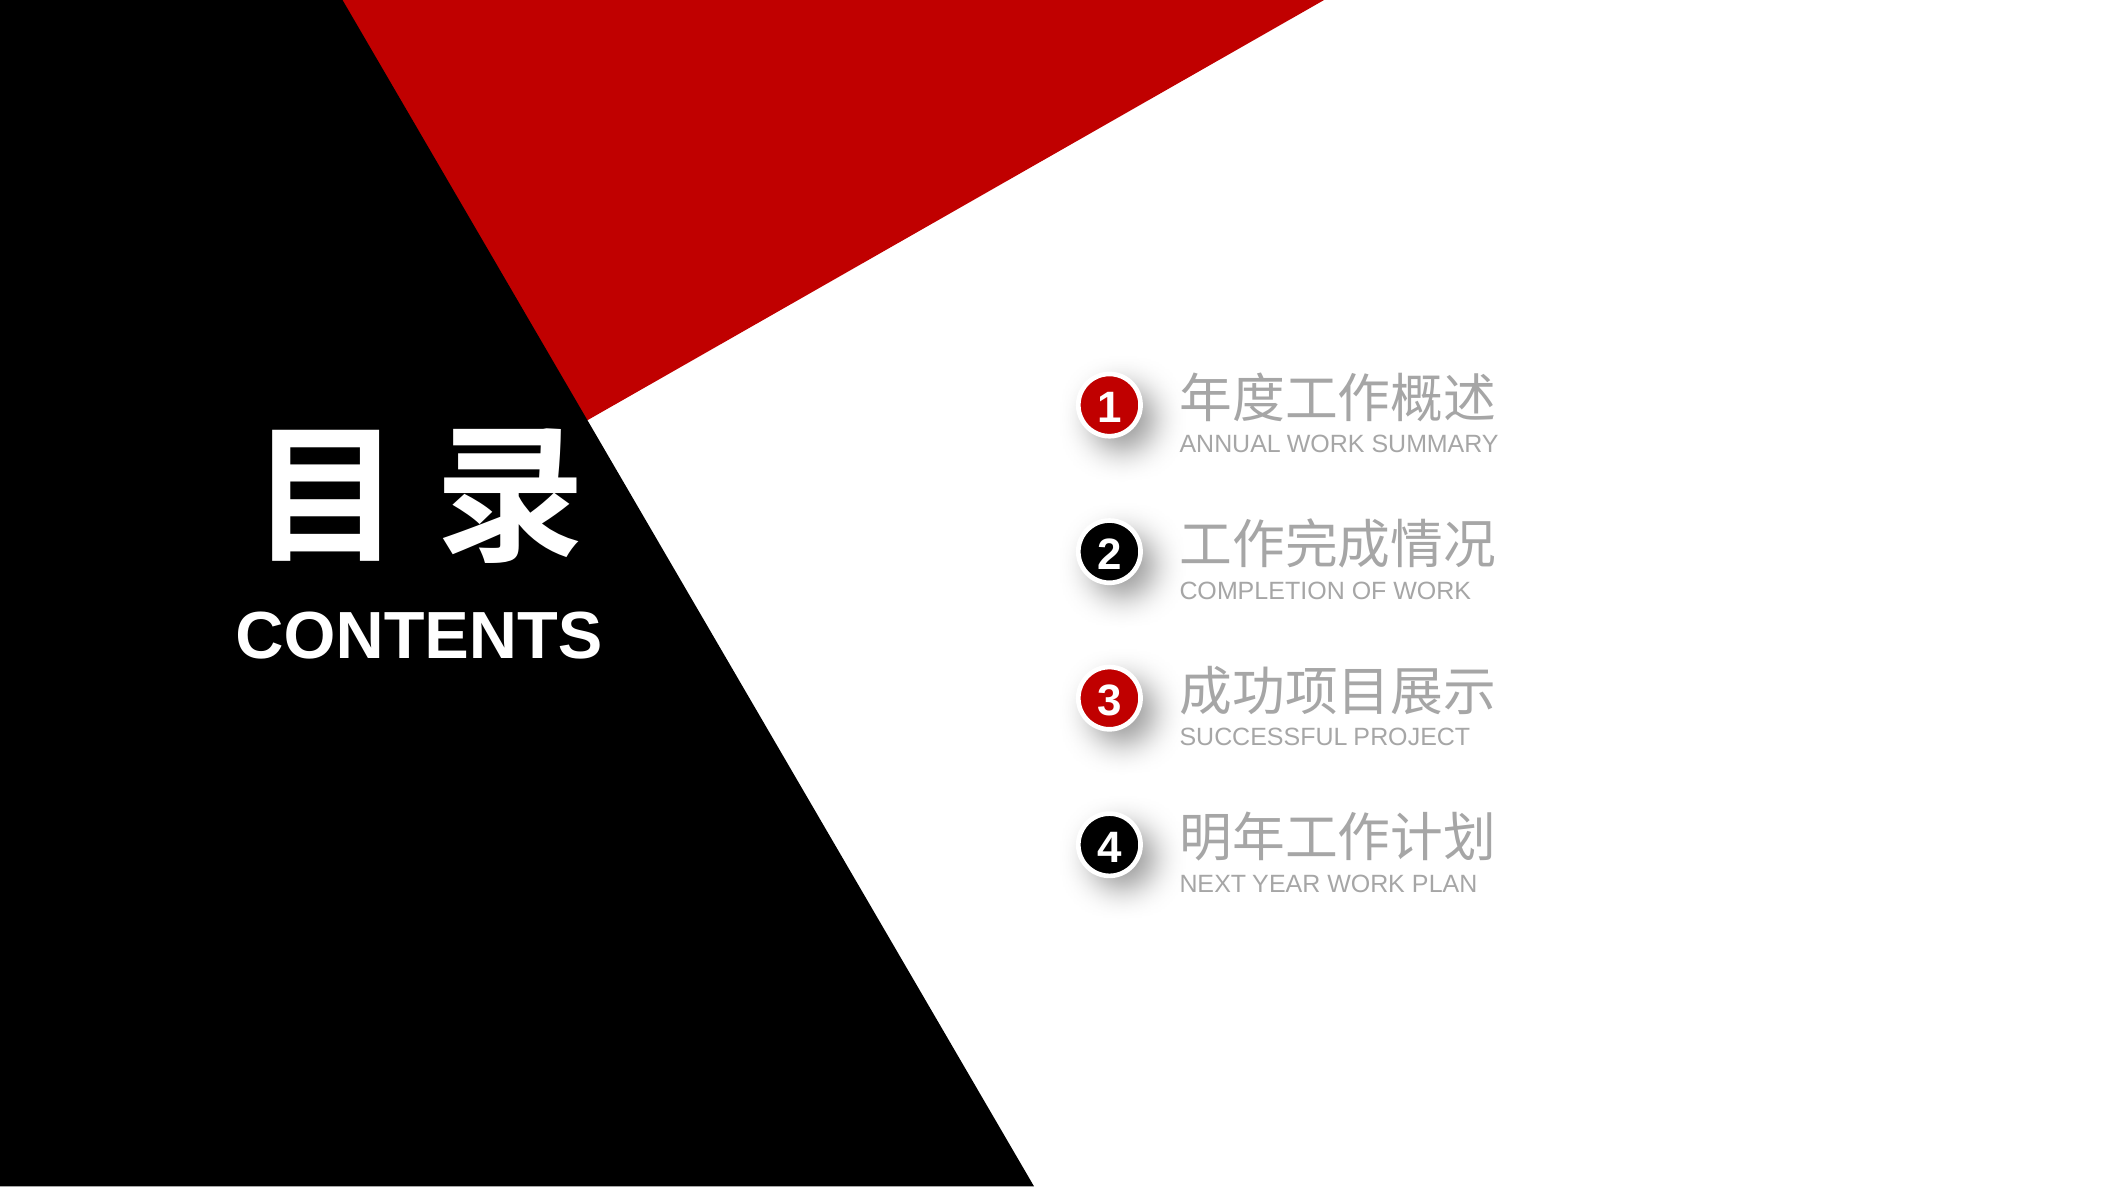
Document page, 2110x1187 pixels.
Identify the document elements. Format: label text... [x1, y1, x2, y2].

text_box [0, 0, 1035, 1187]
text_box 3 [1077, 665, 1142, 731]
text_box 目 录 [203, 399, 635, 580]
text_box [344, 0, 1325, 399]
text_box 2 [1077, 519, 1142, 584]
text_box 1 [1077, 372, 1142, 438]
text_box CONTENTS [227, 592, 610, 673]
text_box 4 [1077, 812, 1142, 877]
